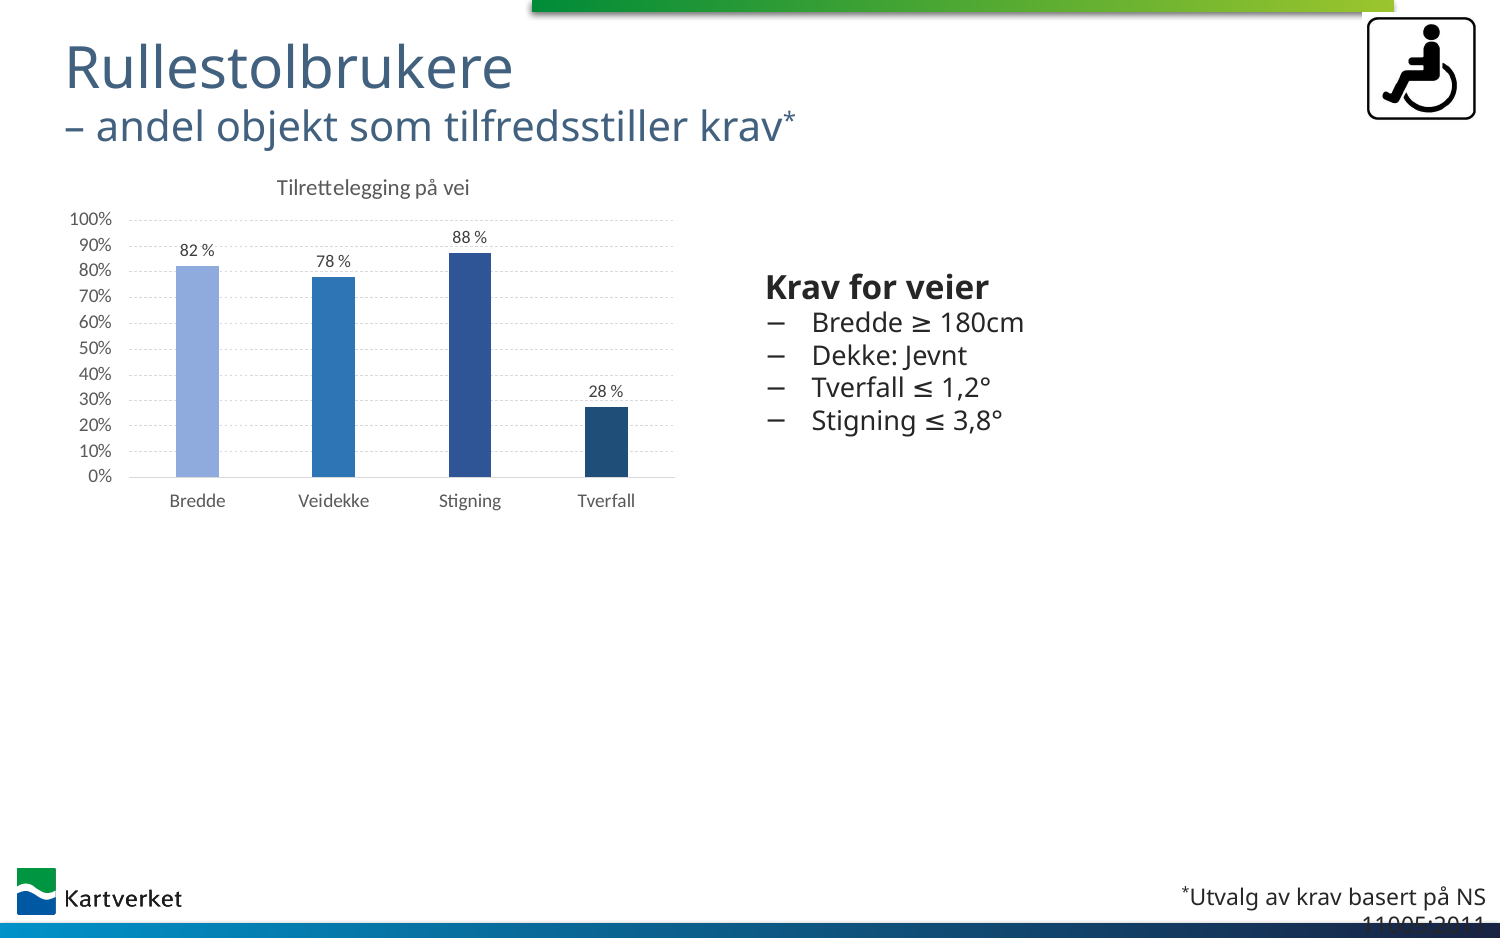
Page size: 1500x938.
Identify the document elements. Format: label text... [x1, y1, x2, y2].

picture [62, 166, 685, 519]
text_box Rullestolbrukere – andel objekt som tilfredsstiller krav* [49, 25, 1431, 158]
text_box Krav for veier Bredde ≥ 180cm Dekke: Jevnt Tverfall ≤ 1,2° Stigning ≤ 3,8° [750, 258, 1234, 444]
text_box *Utvalg av krav basert på NS 11005:2011 [1068, 873, 1500, 938]
picture [1362, 12, 1481, 126]
